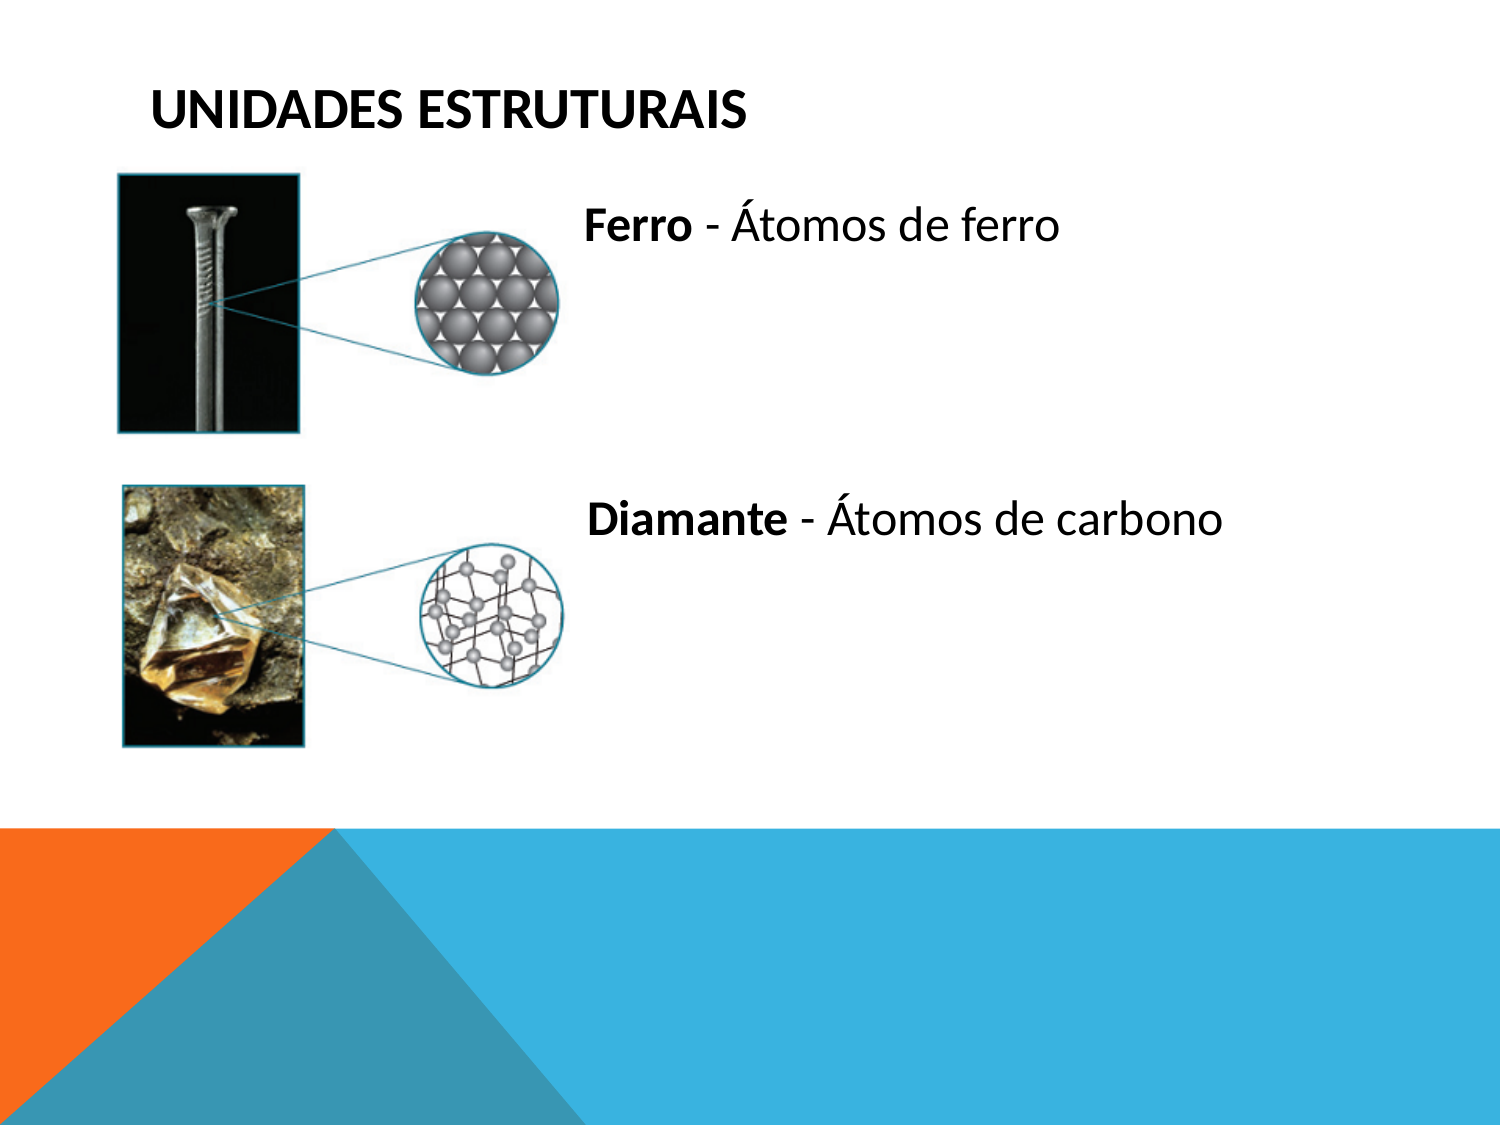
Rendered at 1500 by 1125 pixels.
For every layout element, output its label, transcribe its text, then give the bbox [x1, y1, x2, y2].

title Unidades estruturais [135, 60, 1369, 150]
text_box Diamante - Átomos de carbono [574, 478, 1281, 553]
picture [102, 474, 570, 764]
picture [64, 136, 570, 443]
text_box Ferro - Átomos de ferro [575, 184, 1279, 260]
